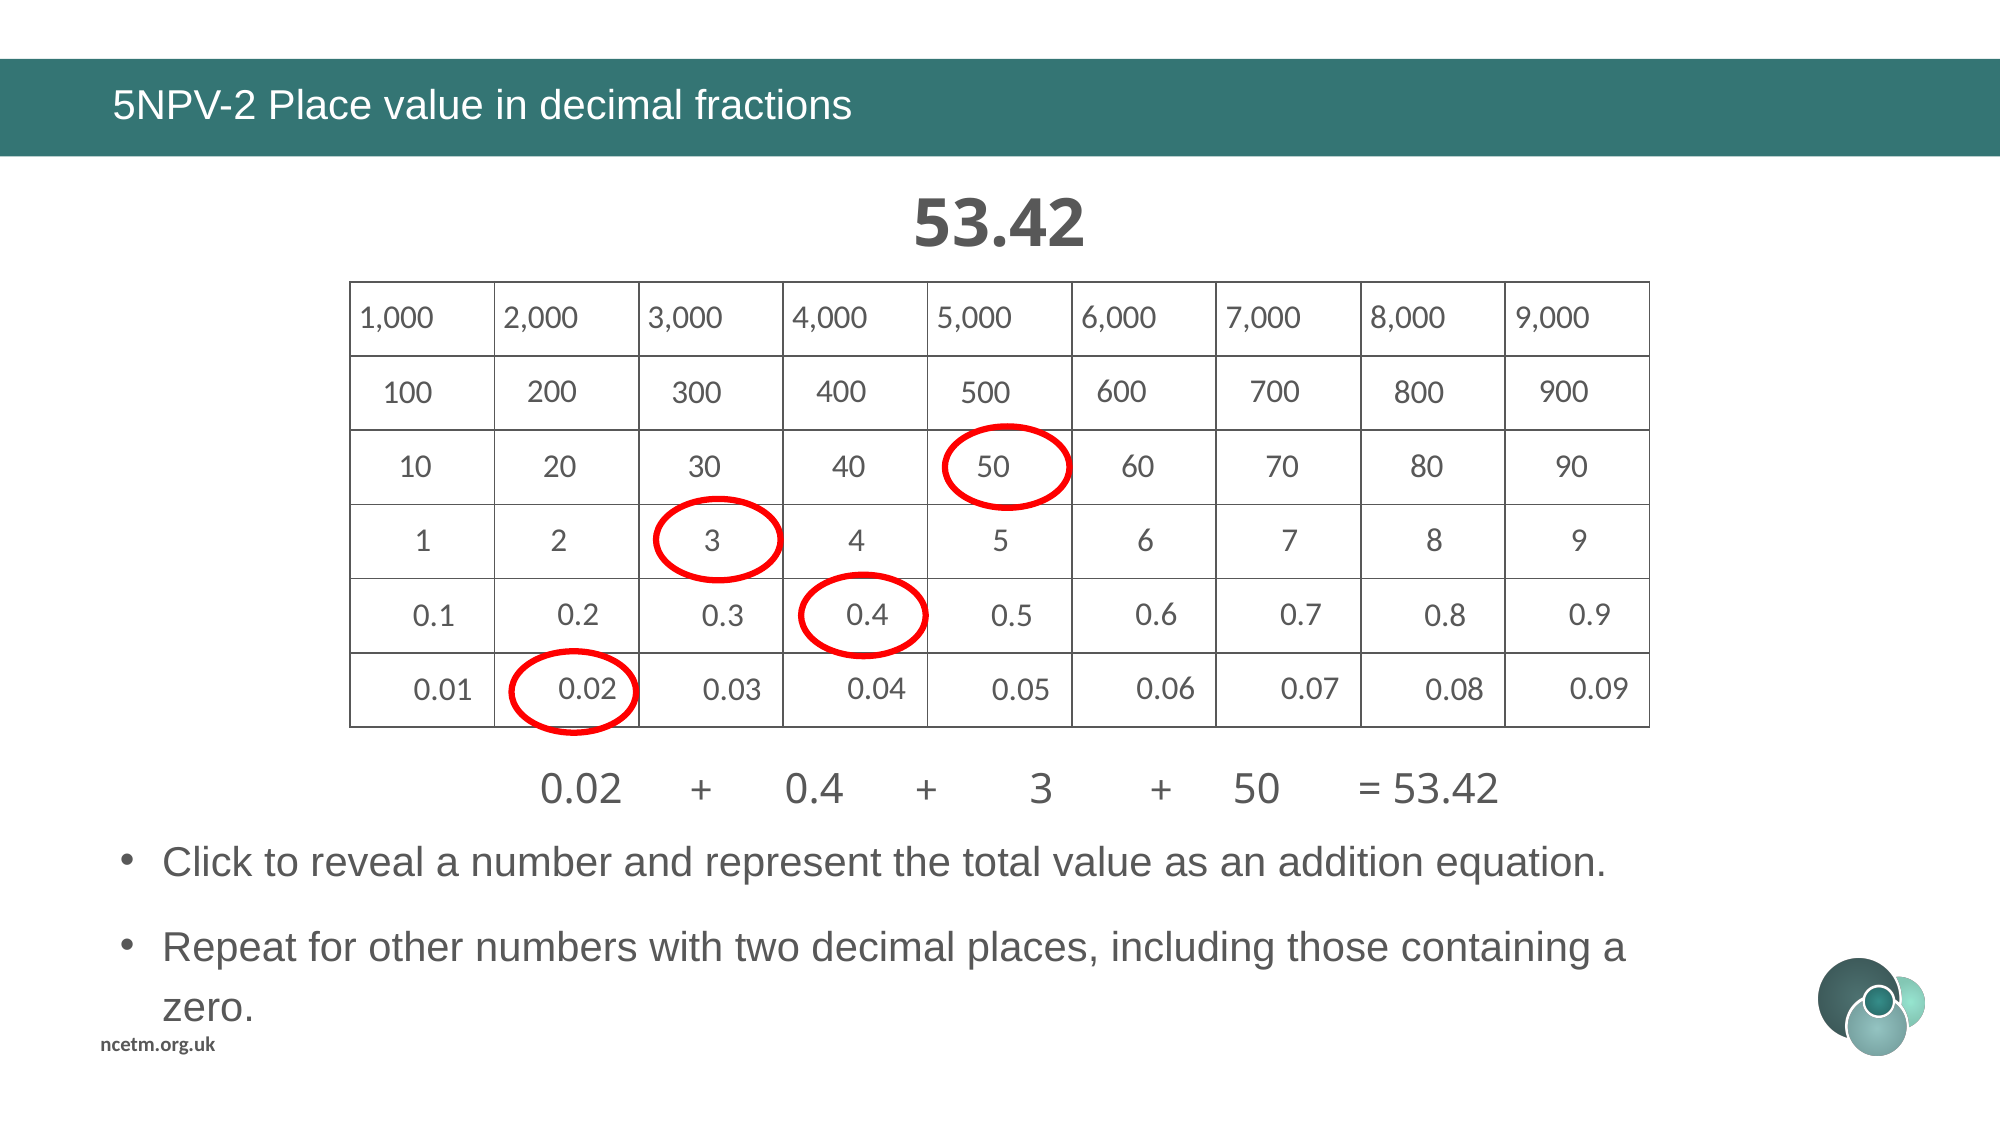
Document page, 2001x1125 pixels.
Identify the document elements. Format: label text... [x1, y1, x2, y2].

text_box = 53.42 [1318, 754, 1540, 820]
table_header [1506, 283, 1649, 287]
text_box Click to reveal a number and represent the total value as an addition equation. Repeat for other numbers with two decimal places, including those containing a zero. [105, 817, 1694, 974]
table_cell [611, 716, 638, 726]
table_header [784, 283, 927, 287]
text_box 0.02 [524, 754, 638, 820]
table_header [1217, 283, 1360, 287]
text_box 53.42 [898, 171, 1101, 267]
table_cell [351, 716, 494, 726]
table_cell [784, 716, 927, 726]
table_cell [1506, 716, 1649, 726]
table_cell [1217, 716, 1360, 726]
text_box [673, 754, 1189, 820]
picture [1818, 958, 1925, 1056]
table_cell [1073, 716, 1215, 726]
table_header [495, 283, 638, 287]
table_cell [495, 716, 537, 726]
table_cell [928, 716, 1071, 726]
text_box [339, 287, 1654, 716]
text_box 50 [1217, 754, 1296, 820]
text_box [523, 716, 625, 733]
table_header [928, 283, 1071, 287]
table_cell [640, 716, 782, 726]
table_header [1073, 283, 1215, 287]
table_header [351, 283, 494, 287]
table_header [640, 283, 782, 287]
title 5NPV-2 Place value in decimal fractions [97, 76, 1945, 147]
table_cell [1362, 716, 1504, 726]
table_header [1362, 283, 1504, 287]
